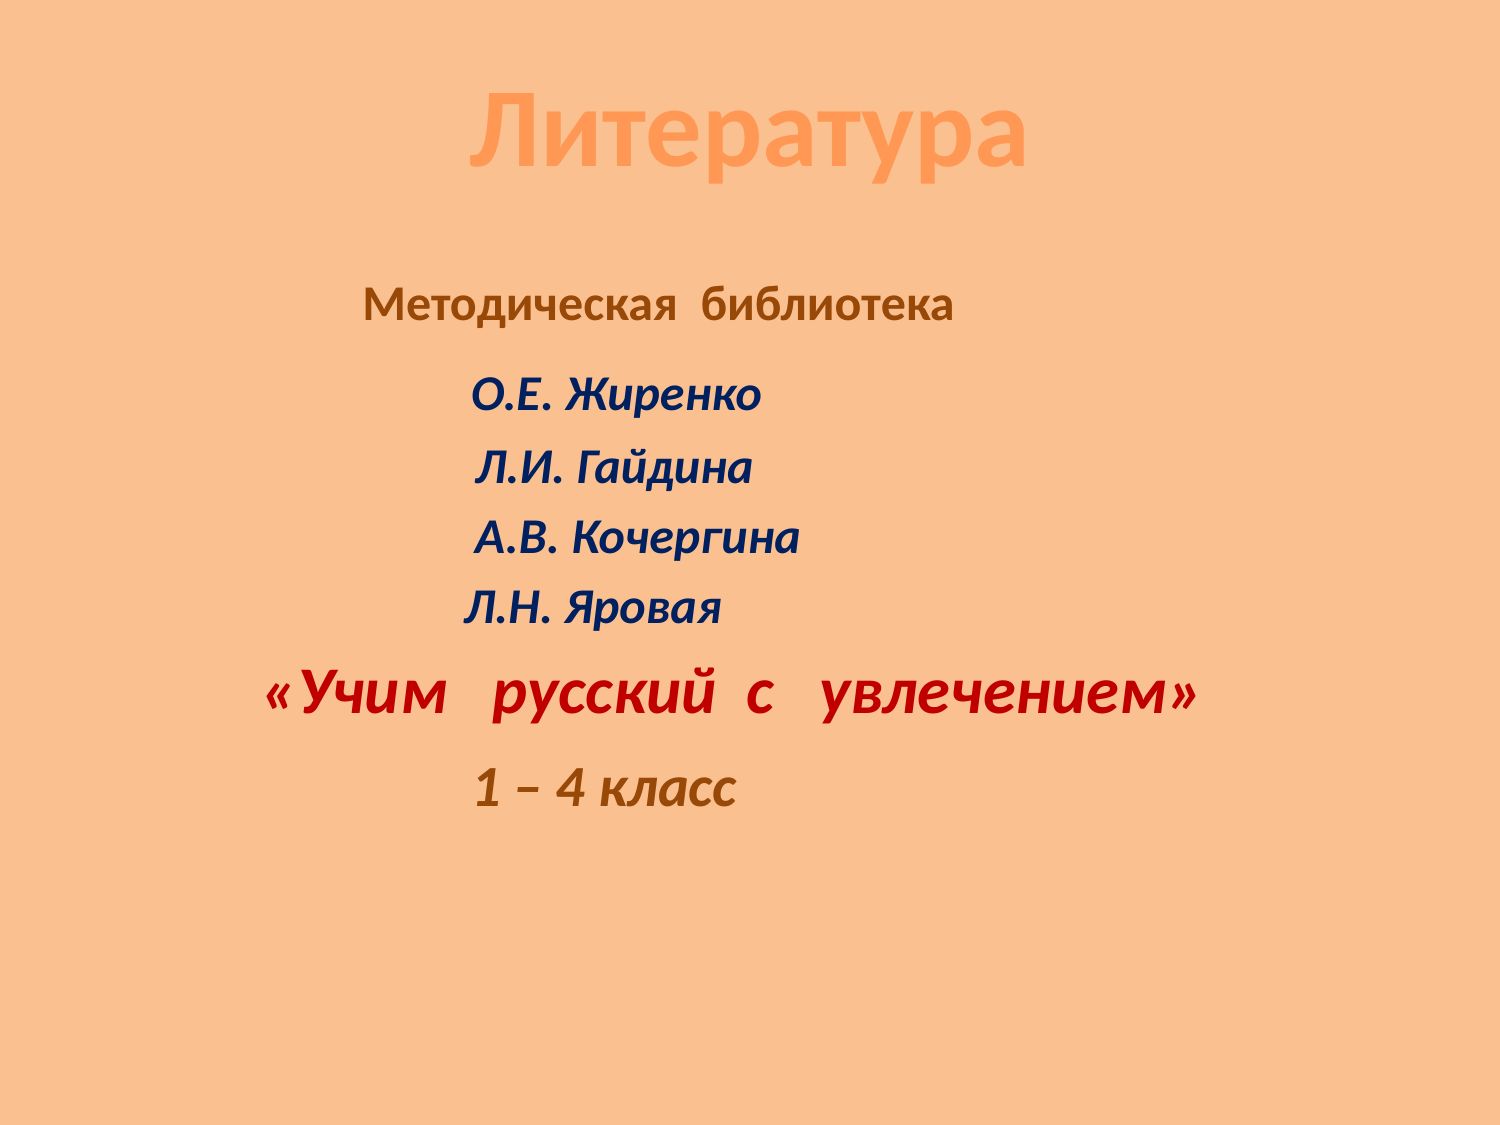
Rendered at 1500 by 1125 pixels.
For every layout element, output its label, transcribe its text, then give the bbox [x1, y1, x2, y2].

list Методическая библиотека О.Е. Жиренко Л.И. Гайдина А.В. Кочергина Л.Н. Яровая «Учим русский с увлечением» 1 – 4 класс [246, 262, 1425, 1005]
text_box Литература [387, 46, 1113, 197]
